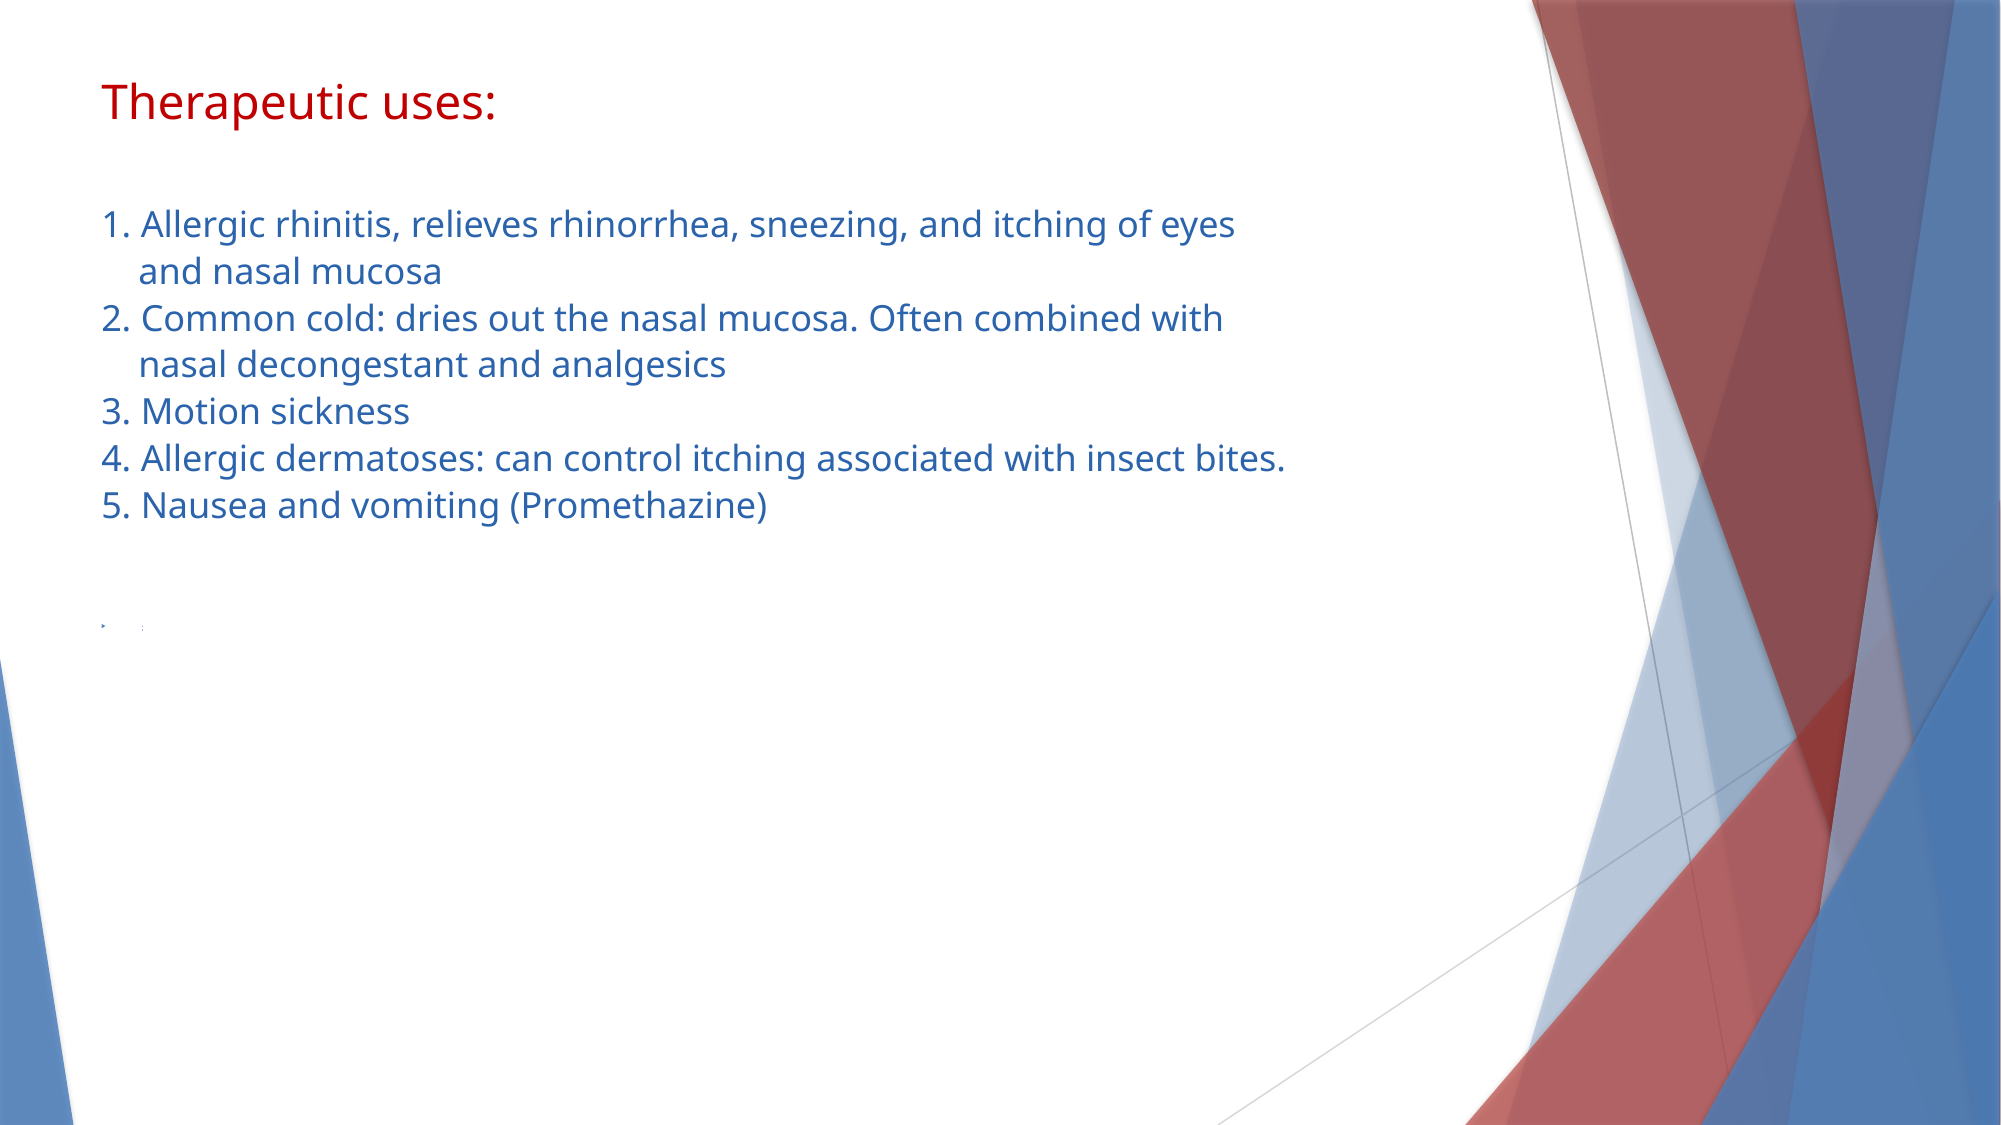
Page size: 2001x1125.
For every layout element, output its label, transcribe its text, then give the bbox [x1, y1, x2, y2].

list Therapeutic uses: 1. Allergic rhinitis, relieves rhinorrhea, sneezing, and itching of eyes and nasal mucosa 2. Common cold: dries out the nasal mucosa. Often combined with nasal decongestant and analgesics 3. Motion sickness 4. Allergic dermatoses: can control itching associated with insect bites. 5. Nausea and vomiting (Promethazine) ; [86, 17, 1727, 654]
